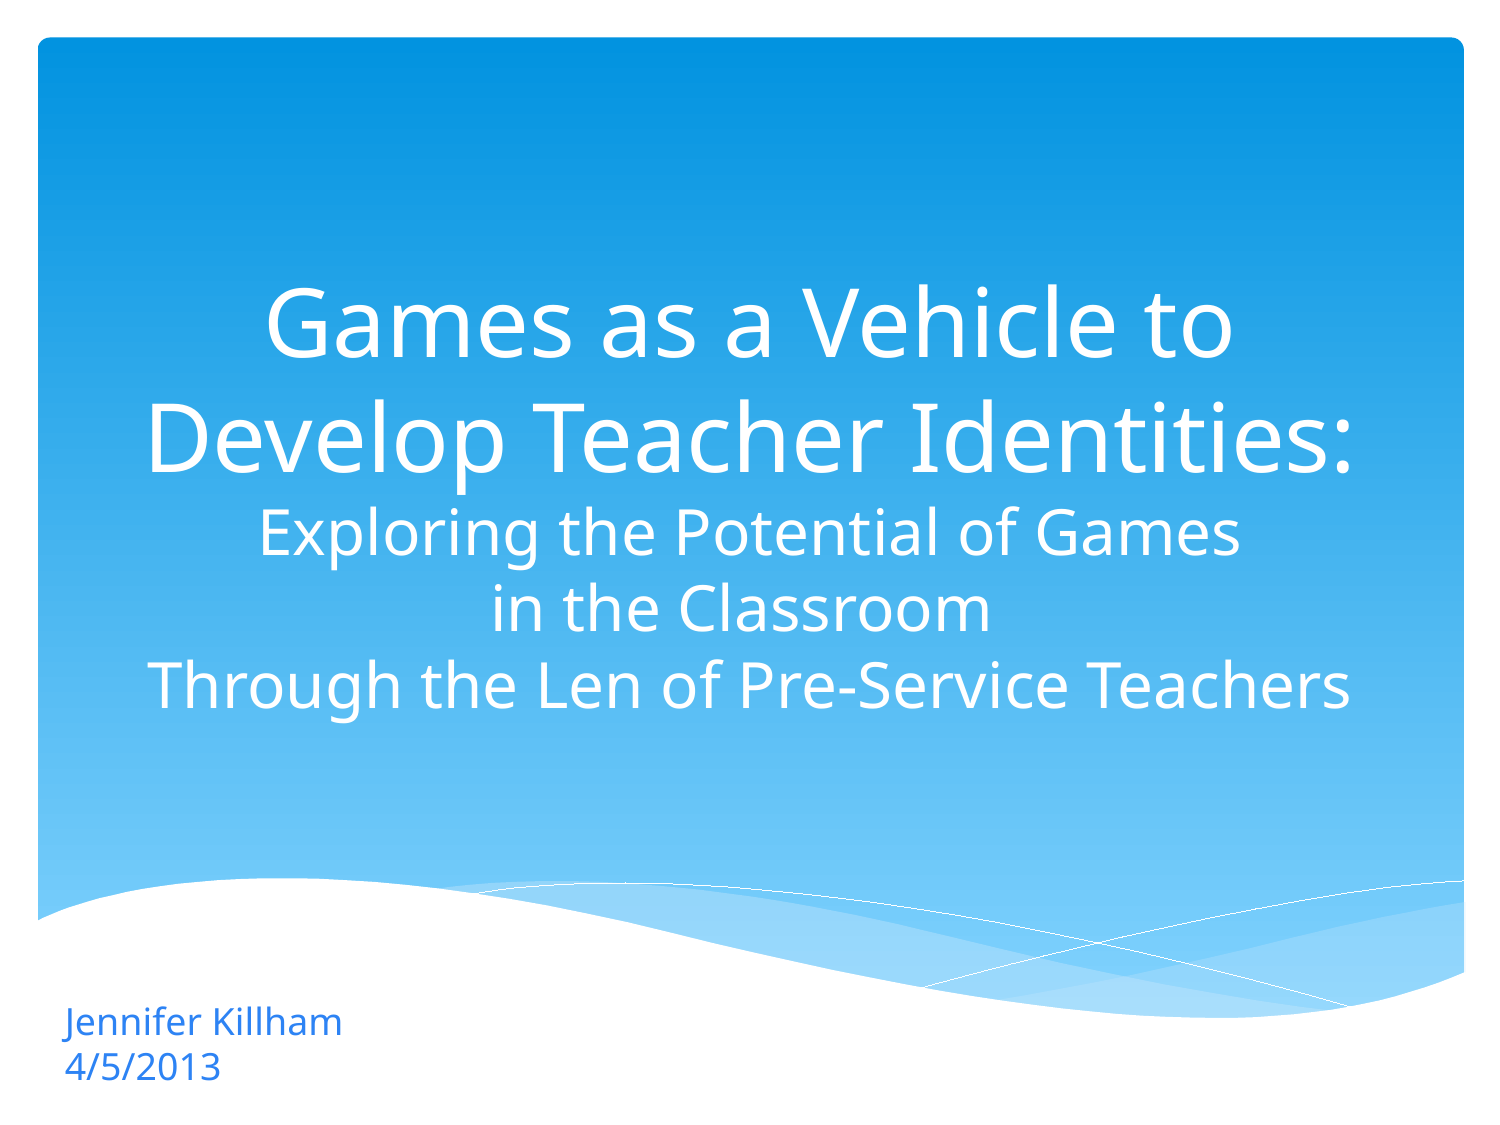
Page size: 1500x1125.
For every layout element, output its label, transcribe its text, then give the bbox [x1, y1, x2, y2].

text_box Jennifer Killham 4/5/2013 [50, 990, 600, 1096]
title Games as a Vehicle to Develop Teacher Identities: Exploring the Potential of Games in the Classroom Through the Len of Pre-Service Teachers [112, 87, 1388, 775]
